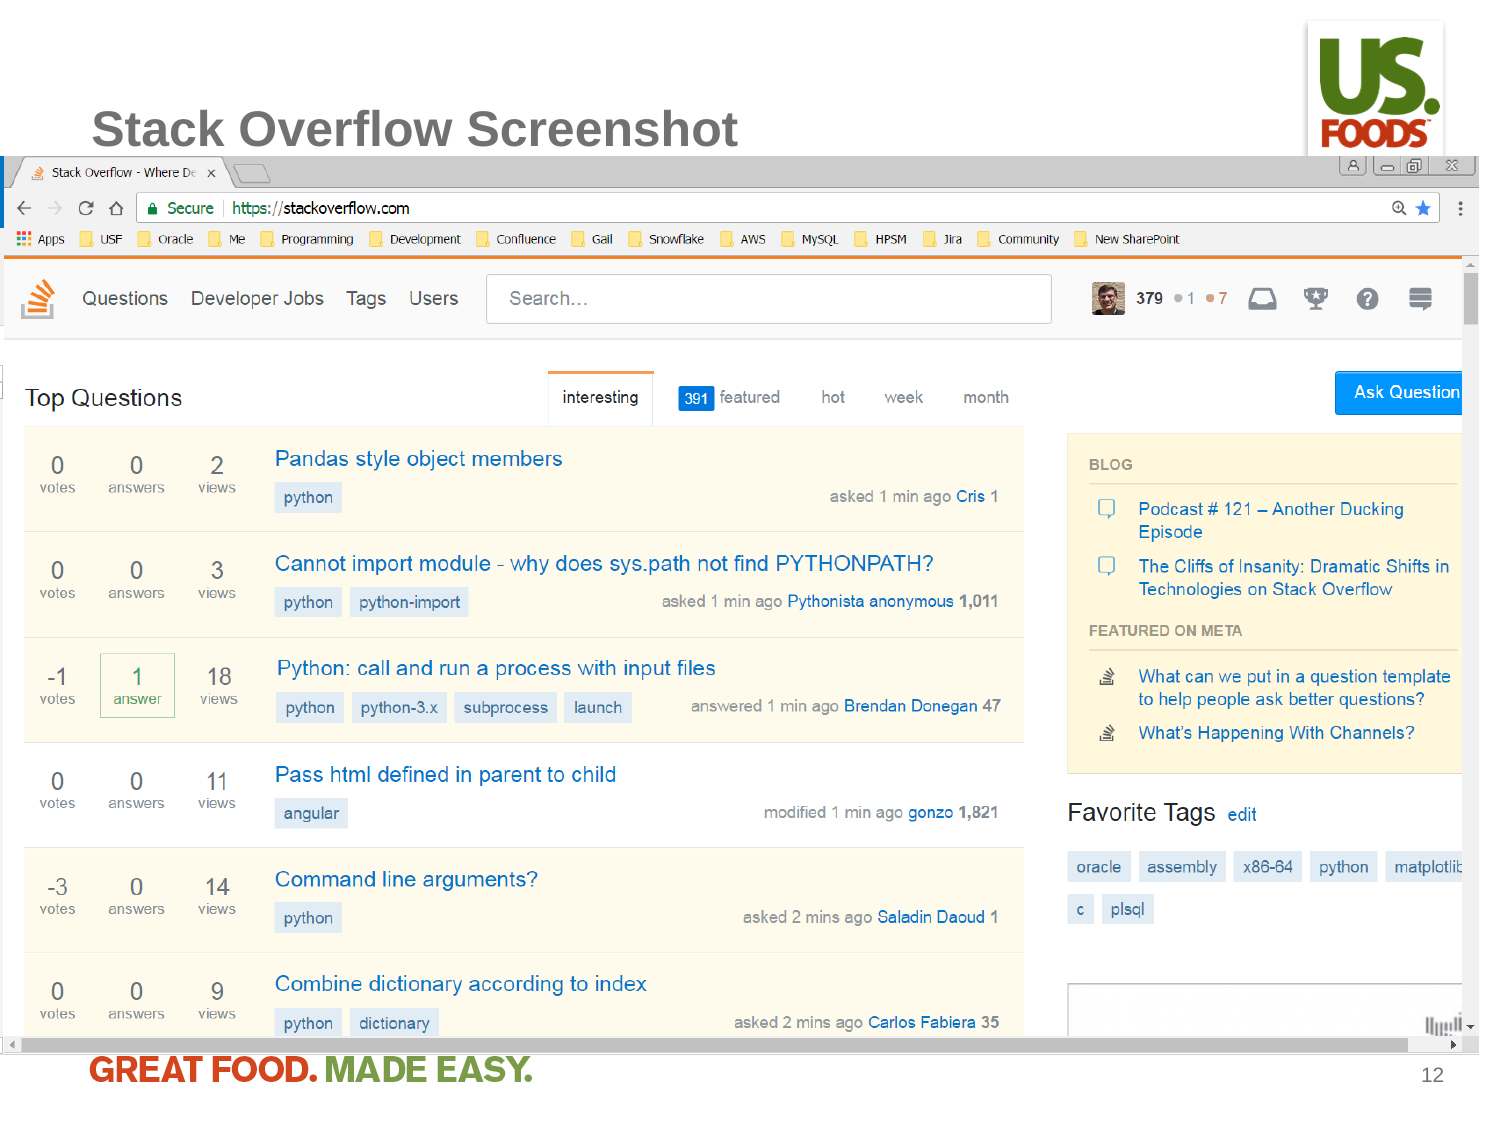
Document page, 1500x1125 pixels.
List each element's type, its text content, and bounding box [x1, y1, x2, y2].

picture [1320, 37, 1440, 148]
picture [66, 1055, 557, 1117]
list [0, 156, 1480, 1055]
title Stack Overflow Screenshot [91, 16, 1277, 155]
